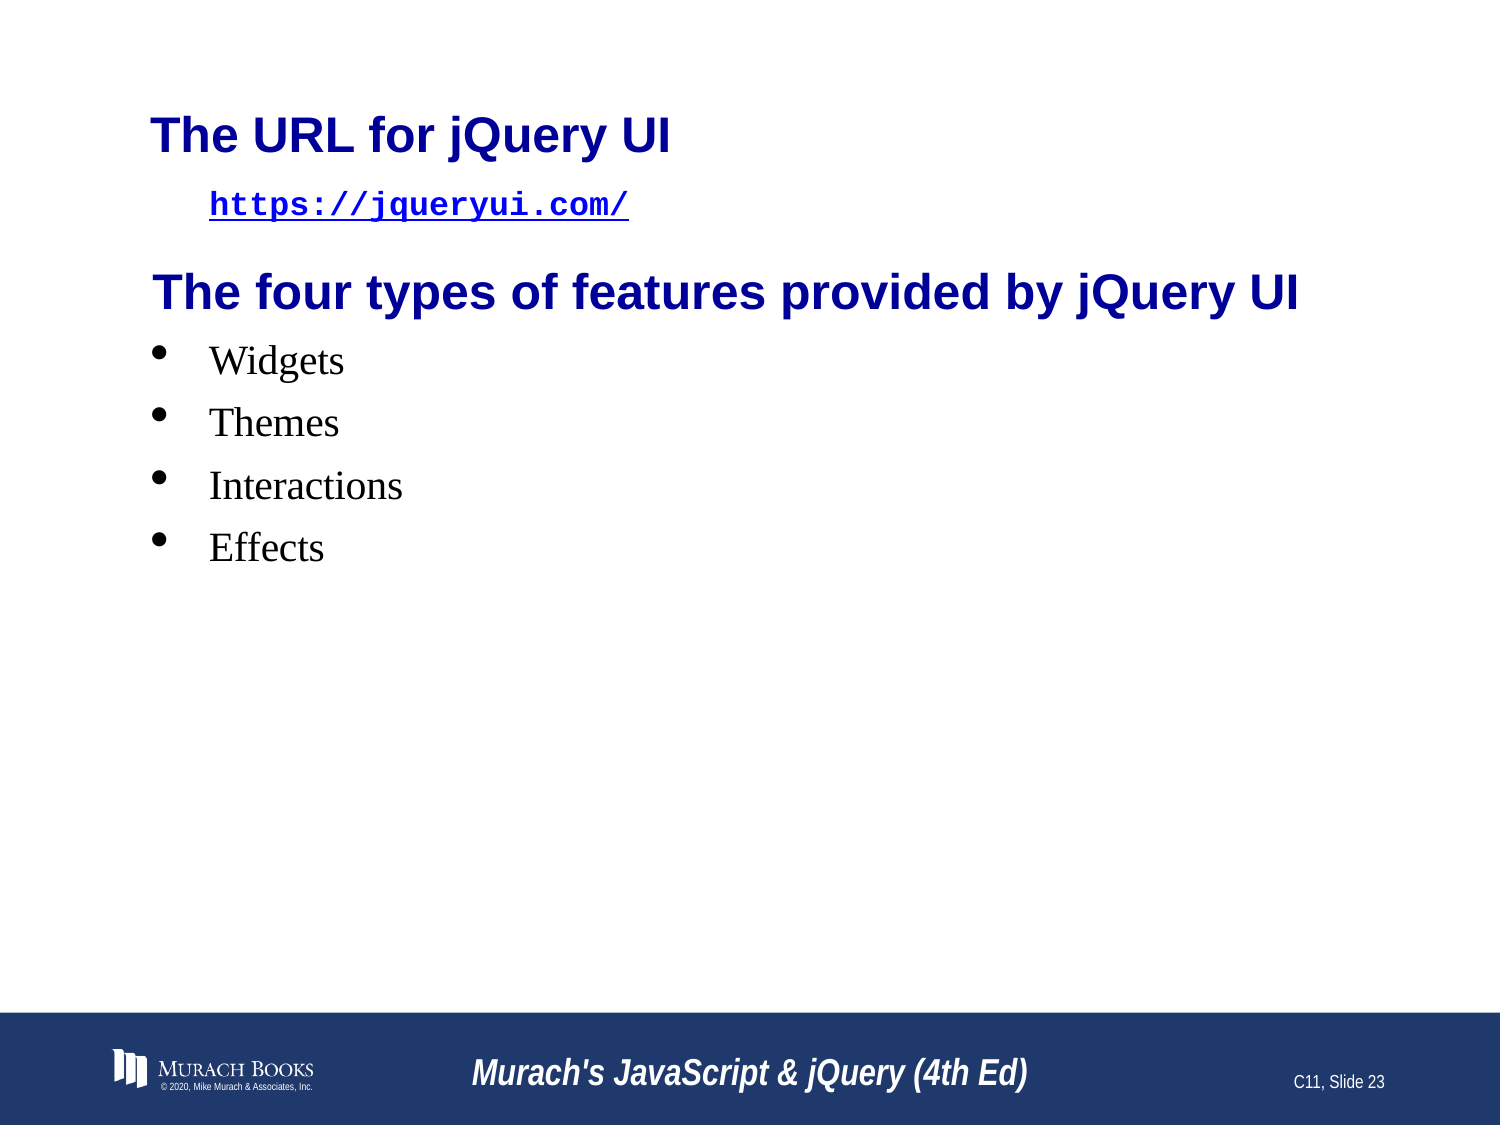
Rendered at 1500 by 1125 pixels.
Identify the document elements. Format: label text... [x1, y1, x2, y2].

footer © 2020, Mike Murach & Associates, Inc. [12, 1025, 463, 1100]
list https://jqueryui.com/ The four types of features provided by jQuery UI Widgets Themes Interactions Effects [137, 174, 1350, 975]
slide_number C11, Slide 23 [1087, 1025, 1400, 1100]
title The URL for jQuery UI [150, 102, 1350, 164]
slide_number Murach's JavaScript & jQuery (4th Ed) [463, 1025, 1050, 1100]
